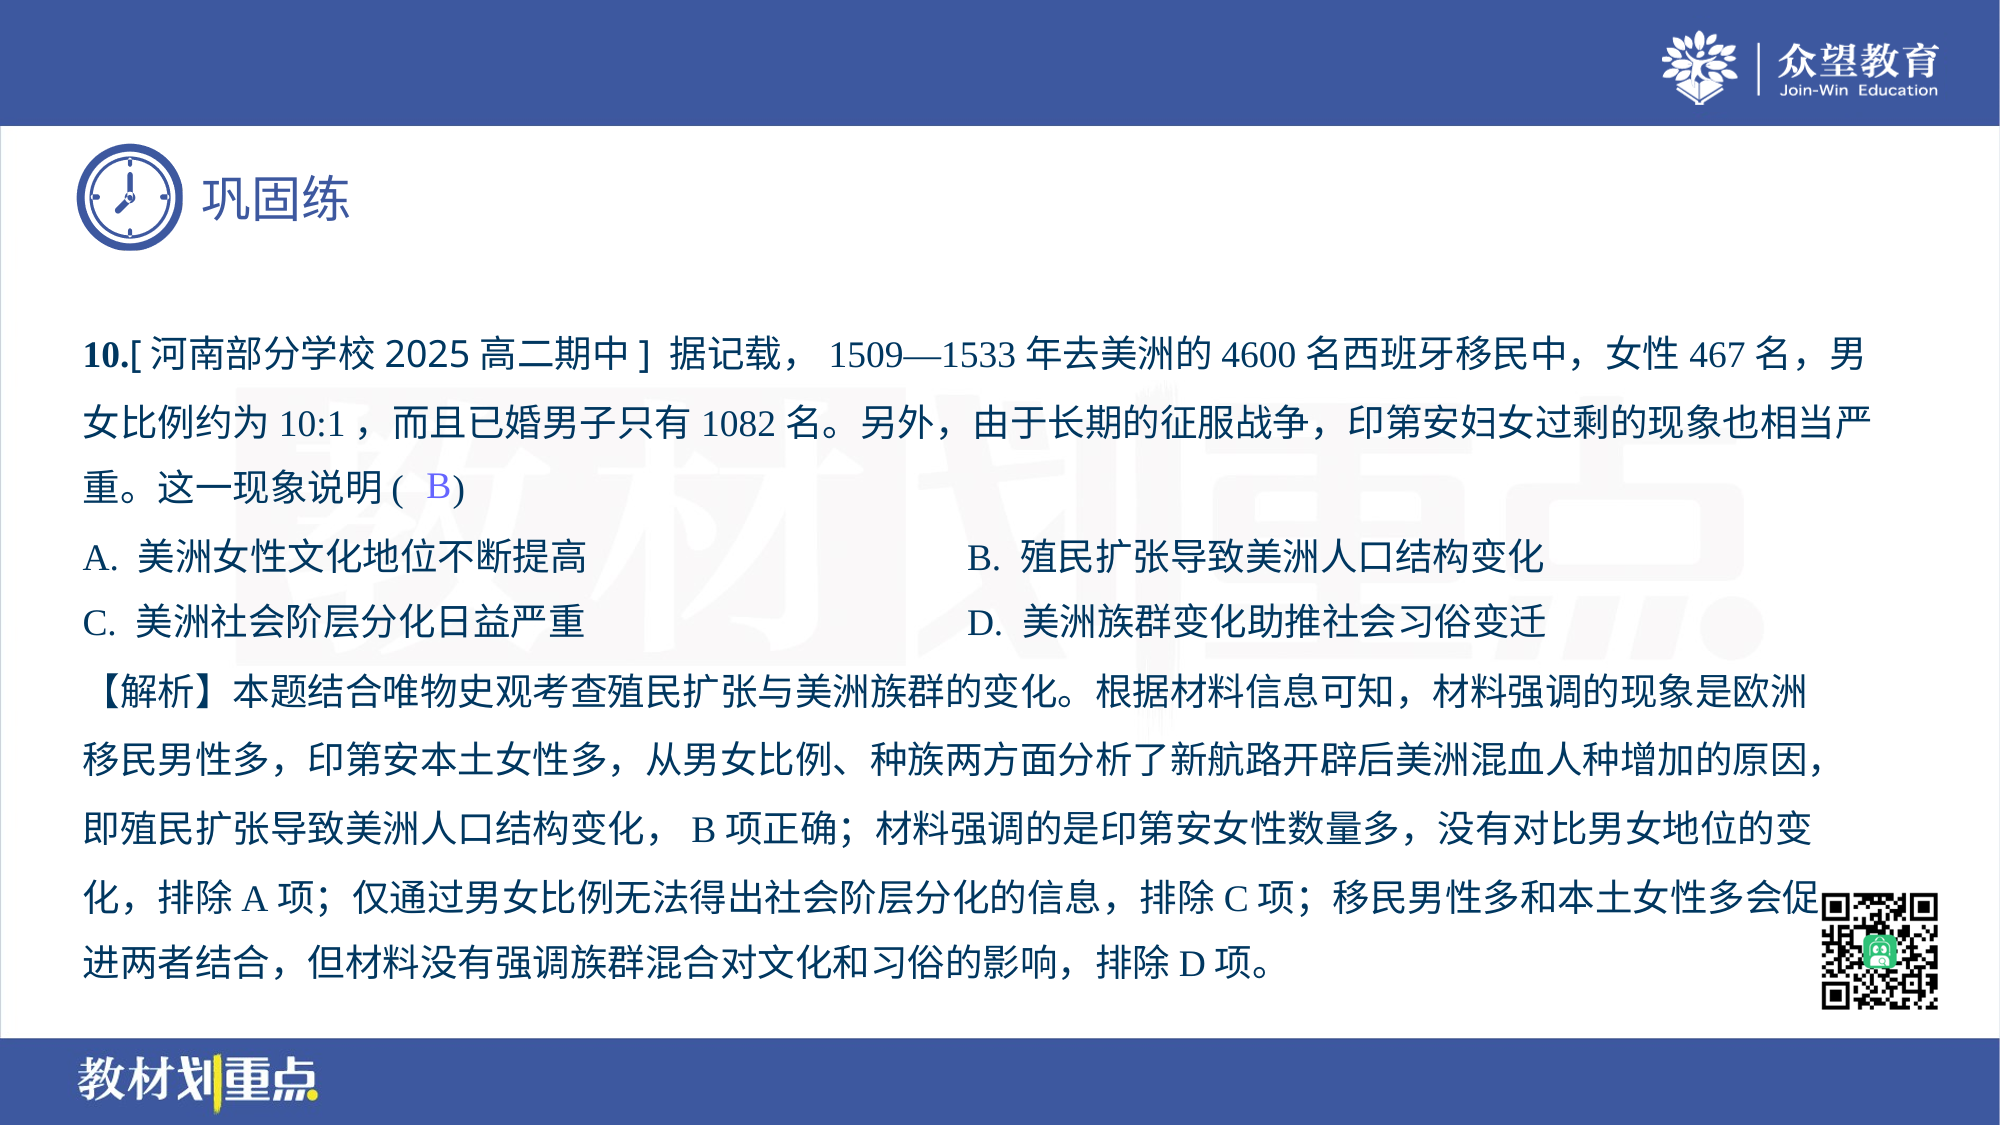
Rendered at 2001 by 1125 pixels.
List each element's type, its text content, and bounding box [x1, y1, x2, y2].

text_box B [412, 441, 465, 500]
text_box 【解析】本题结合唯物史观考查殖民扩张与美洲族群的变化。根据材料信息可知，材料强调的现象是欧洲 移民男性多，印第安本土女性多，从男女比例、种族两方面分析了新航路开辟后美洲混血人种增加的原因， 即殖民扩张导致美洲人口结构变化，B项正确；材料强调的是印第安女性数量多，没有对比男女地位的变 化，排除A项；仅通过男女比例无法得出社会阶层分化的信息，排除C项；移民男性多和本土女性多会促 进两者结合，但材料没有强调族群混合对文化和习俗的影响，排除D项。 [82, 643, 1817, 978]
text_box A. 美洲女性文化地位不断提高 B. 殖民扩张导致美洲人口结构变化 C. 美洲社会阶层分化日益严重 D. 美洲族群变化助推社会习俗变迁 [82, 509, 1817, 636]
picture [0, 0, 2000, 1125]
text_box 10.[河南部分学校2025高二期中] 据记载，1509—1533年去美洲的4600名西班牙移民中，女性467名，男 女比例约为10:1，而且已婚男子只有1082名。另外，由于长期的征服战争，印第安妇女过剩的现象也相当严 重。这一现象说明( ) [82, 306, 1817, 502]
